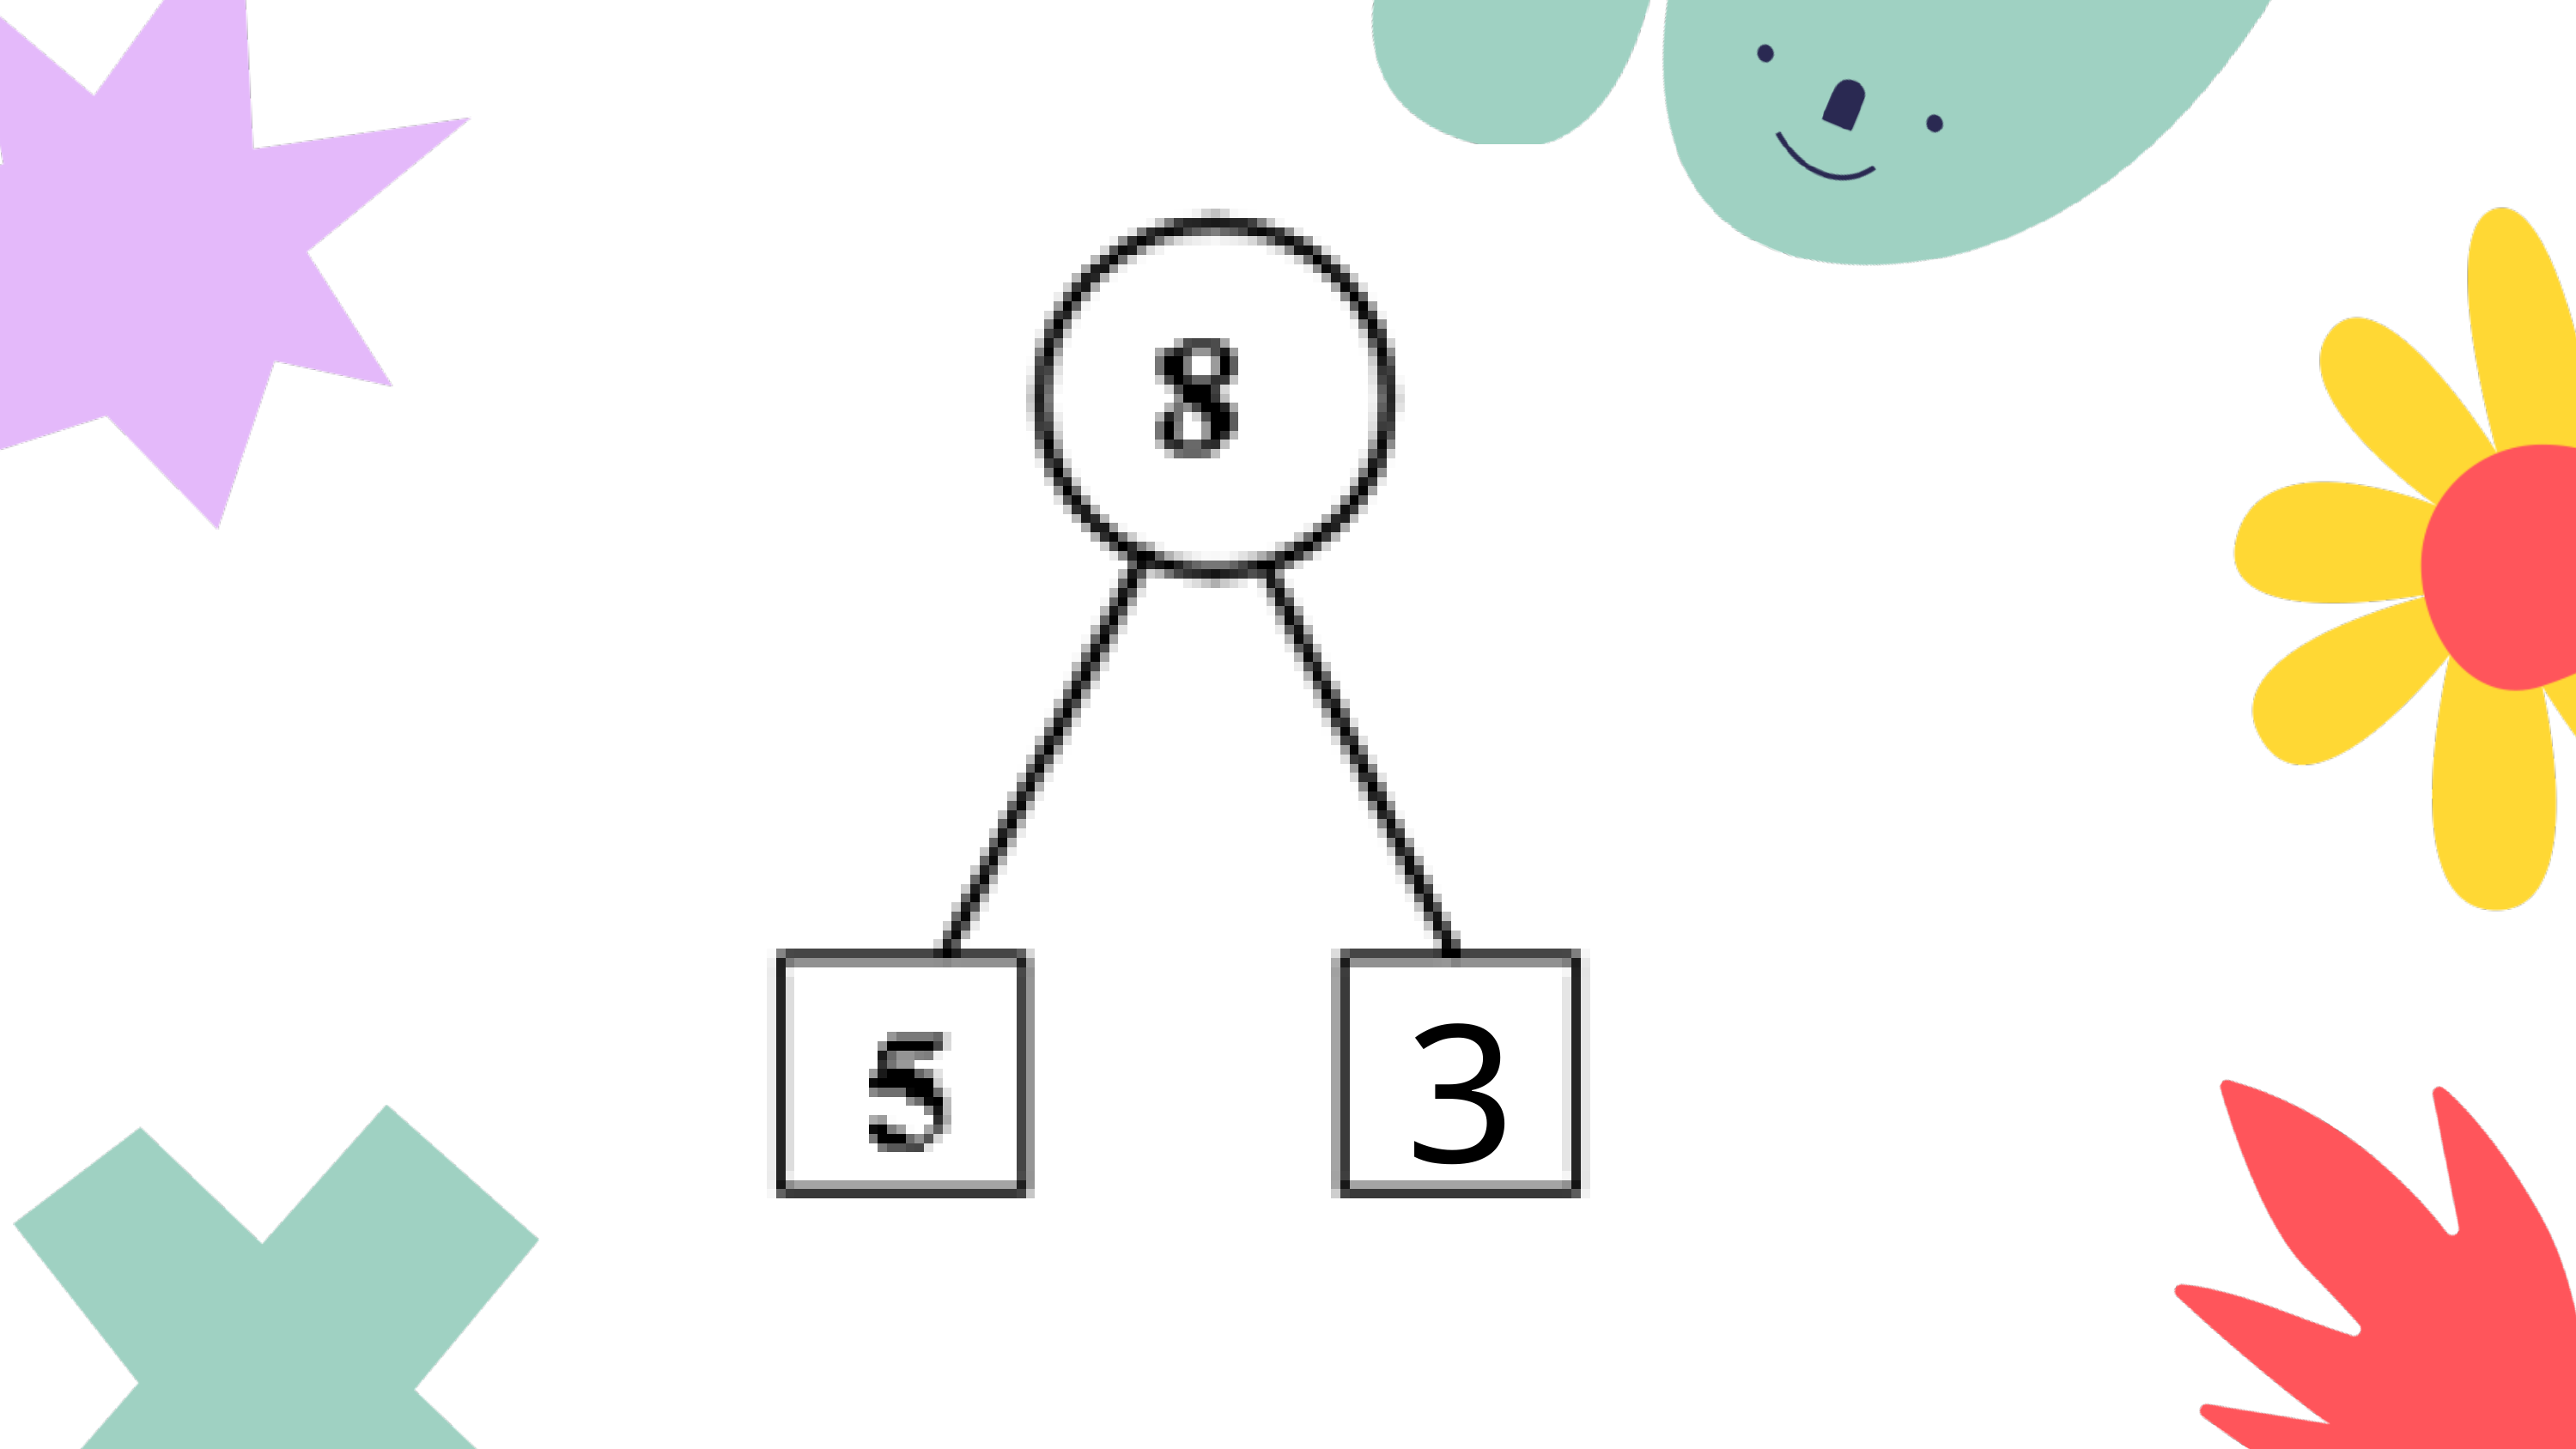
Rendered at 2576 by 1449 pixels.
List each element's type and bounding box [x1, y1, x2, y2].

picture [0, 1105, 589, 1449]
picture [2339, 196, 2576, 916]
picture [0, 0, 471, 530]
text_box [748, 0, 2339, 1356]
picture [2104, 1022, 2576, 1449]
